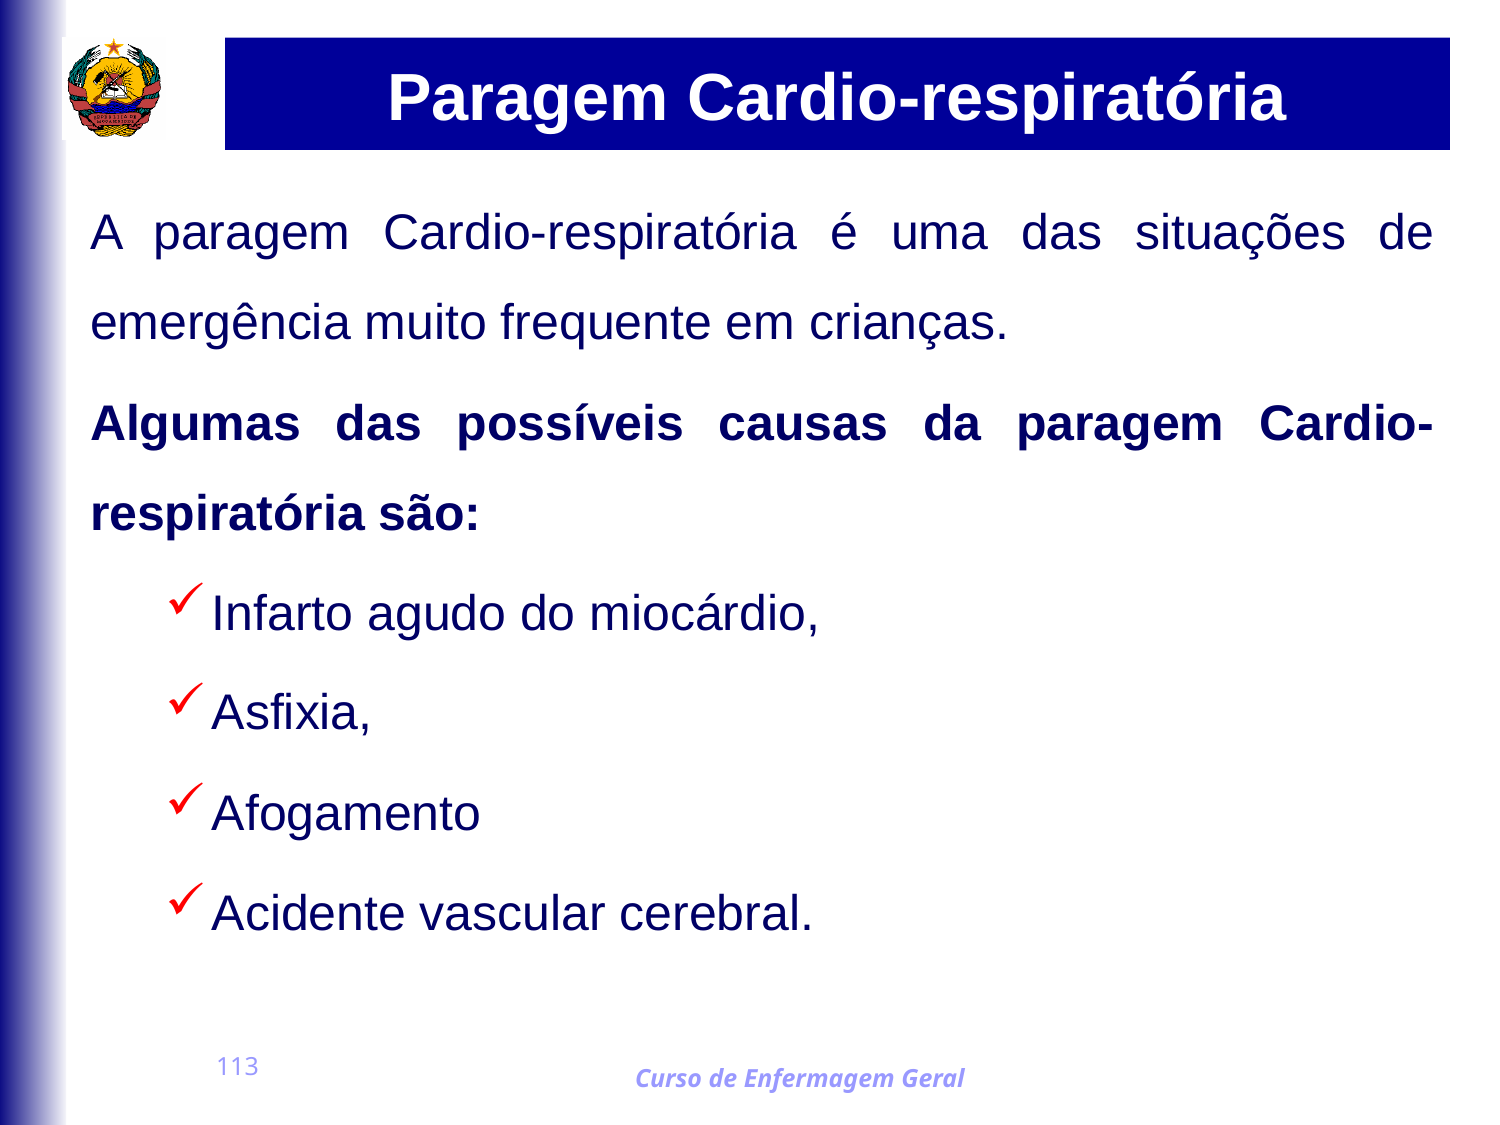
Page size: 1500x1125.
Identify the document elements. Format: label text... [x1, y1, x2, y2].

title Paragem Cardio-respiratória [224, 37, 1451, 151]
slide_number 113 [62, 1037, 413, 1098]
list A paragem Cardio-respiratória é uma das situações de emergência muito frequente em crianças. Algumas das possíveis causas da paragem Cardio-respiratória são: Infarto agudo do miocárdio, Asfixia, Afogamento Acidente vascular cerebral. [74, 162, 1451, 988]
footer Curso de Enfermagem Geral [499, 1049, 1101, 1101]
